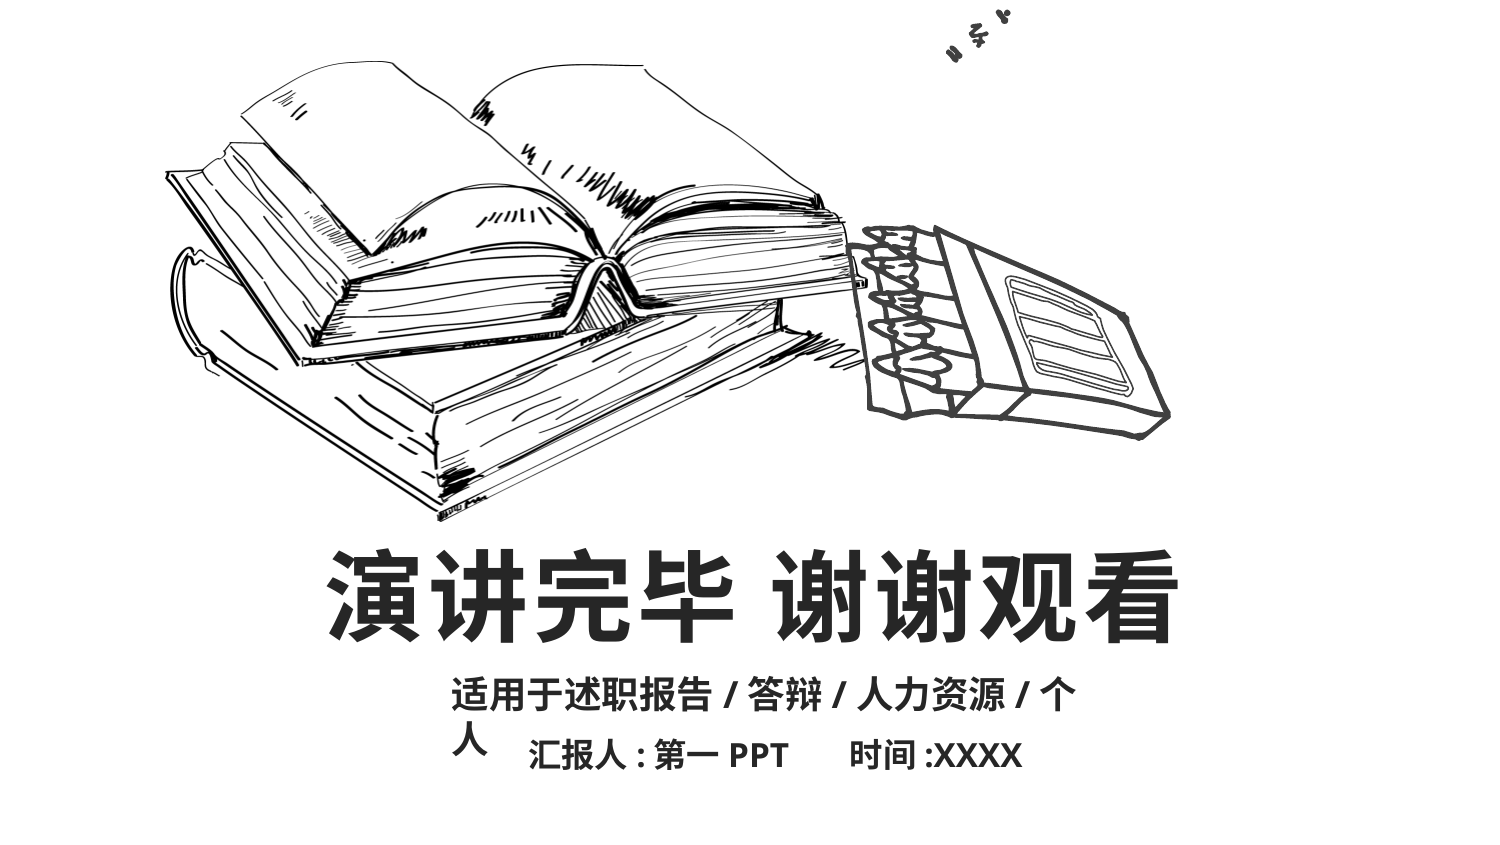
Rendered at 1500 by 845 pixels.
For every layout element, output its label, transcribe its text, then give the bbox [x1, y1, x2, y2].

text_box 演讲完毕 谢谢观看 [312, 553, 1311, 635]
picture [165, 61, 868, 523]
text_box 适用于述职报告/答辩/人力资源/个人 [436, 664, 1112, 769]
text_box 汇报人:第一PPT 时间:XXXX [513, 726, 1058, 782]
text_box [798, 92, 1219, 472]
